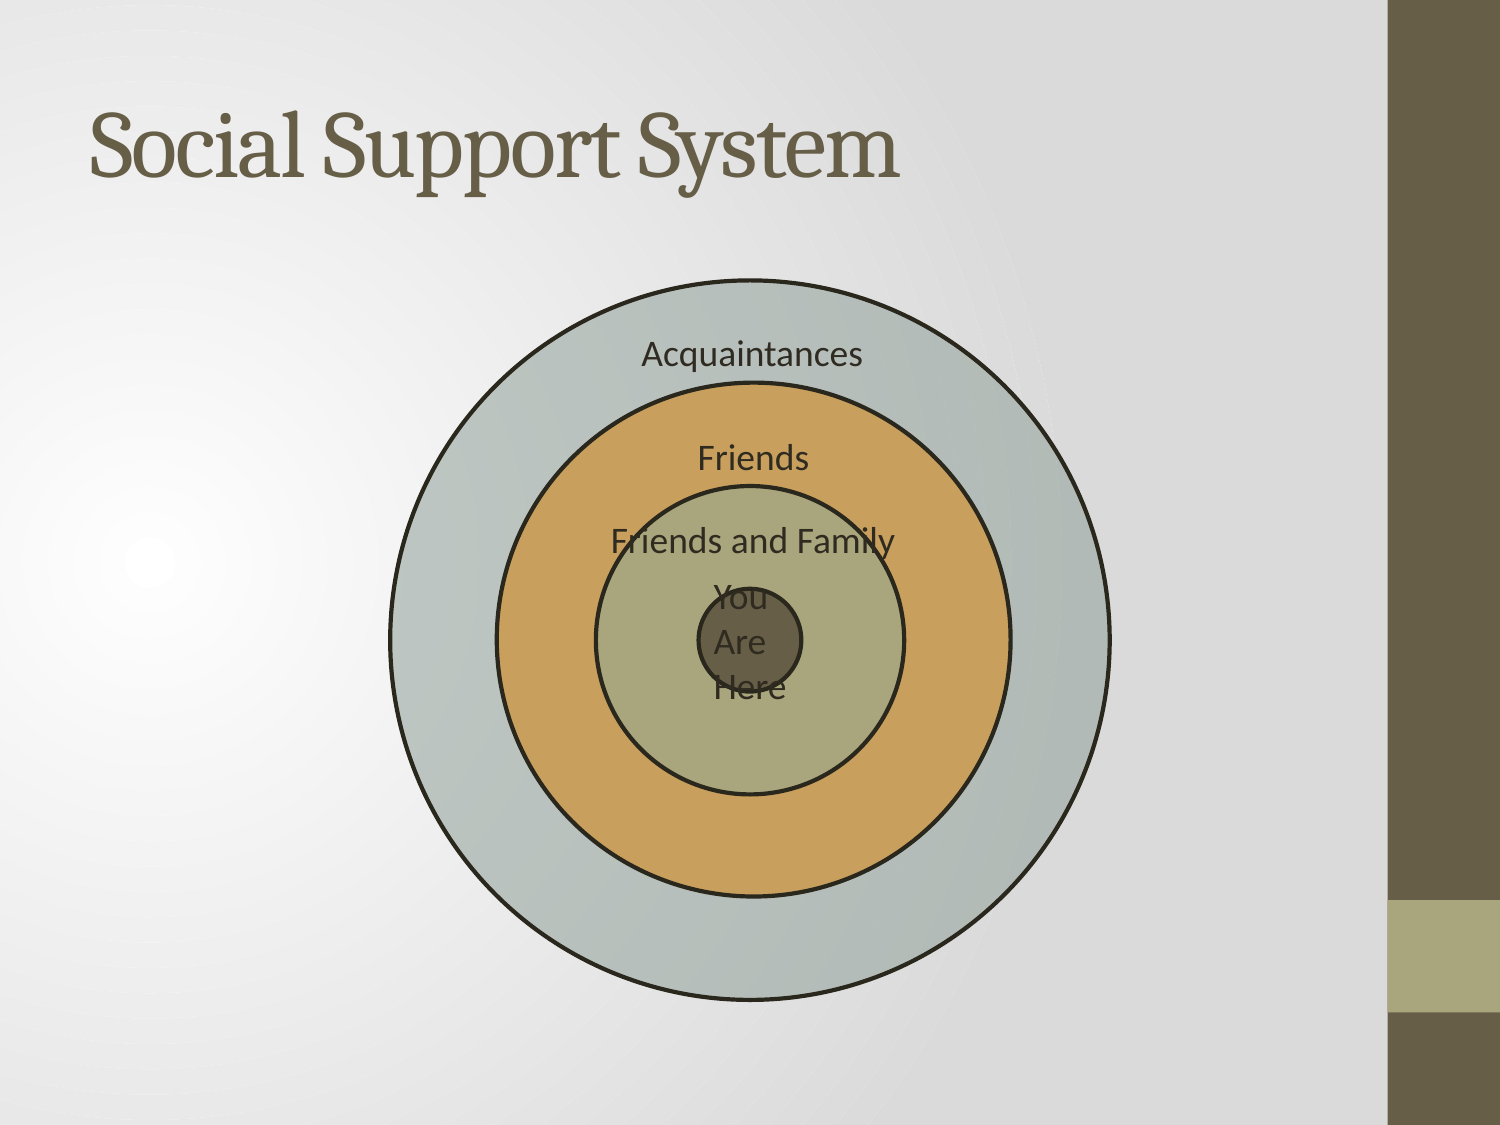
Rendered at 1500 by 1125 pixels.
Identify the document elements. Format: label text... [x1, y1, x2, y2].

text_box Acquaintances [591, 322, 922, 382]
text_box You Are Here [698, 568, 838, 715]
text_box Friends [635, 425, 872, 486]
title Social Support System [75, 45, 1325, 233]
text_box Friends and Family [596, 508, 926, 568]
text_box [593, 568, 907, 797]
text_box [666, 486, 834, 508]
text_box [388, 278, 1112, 1003]
text_box [494, 382, 1013, 899]
